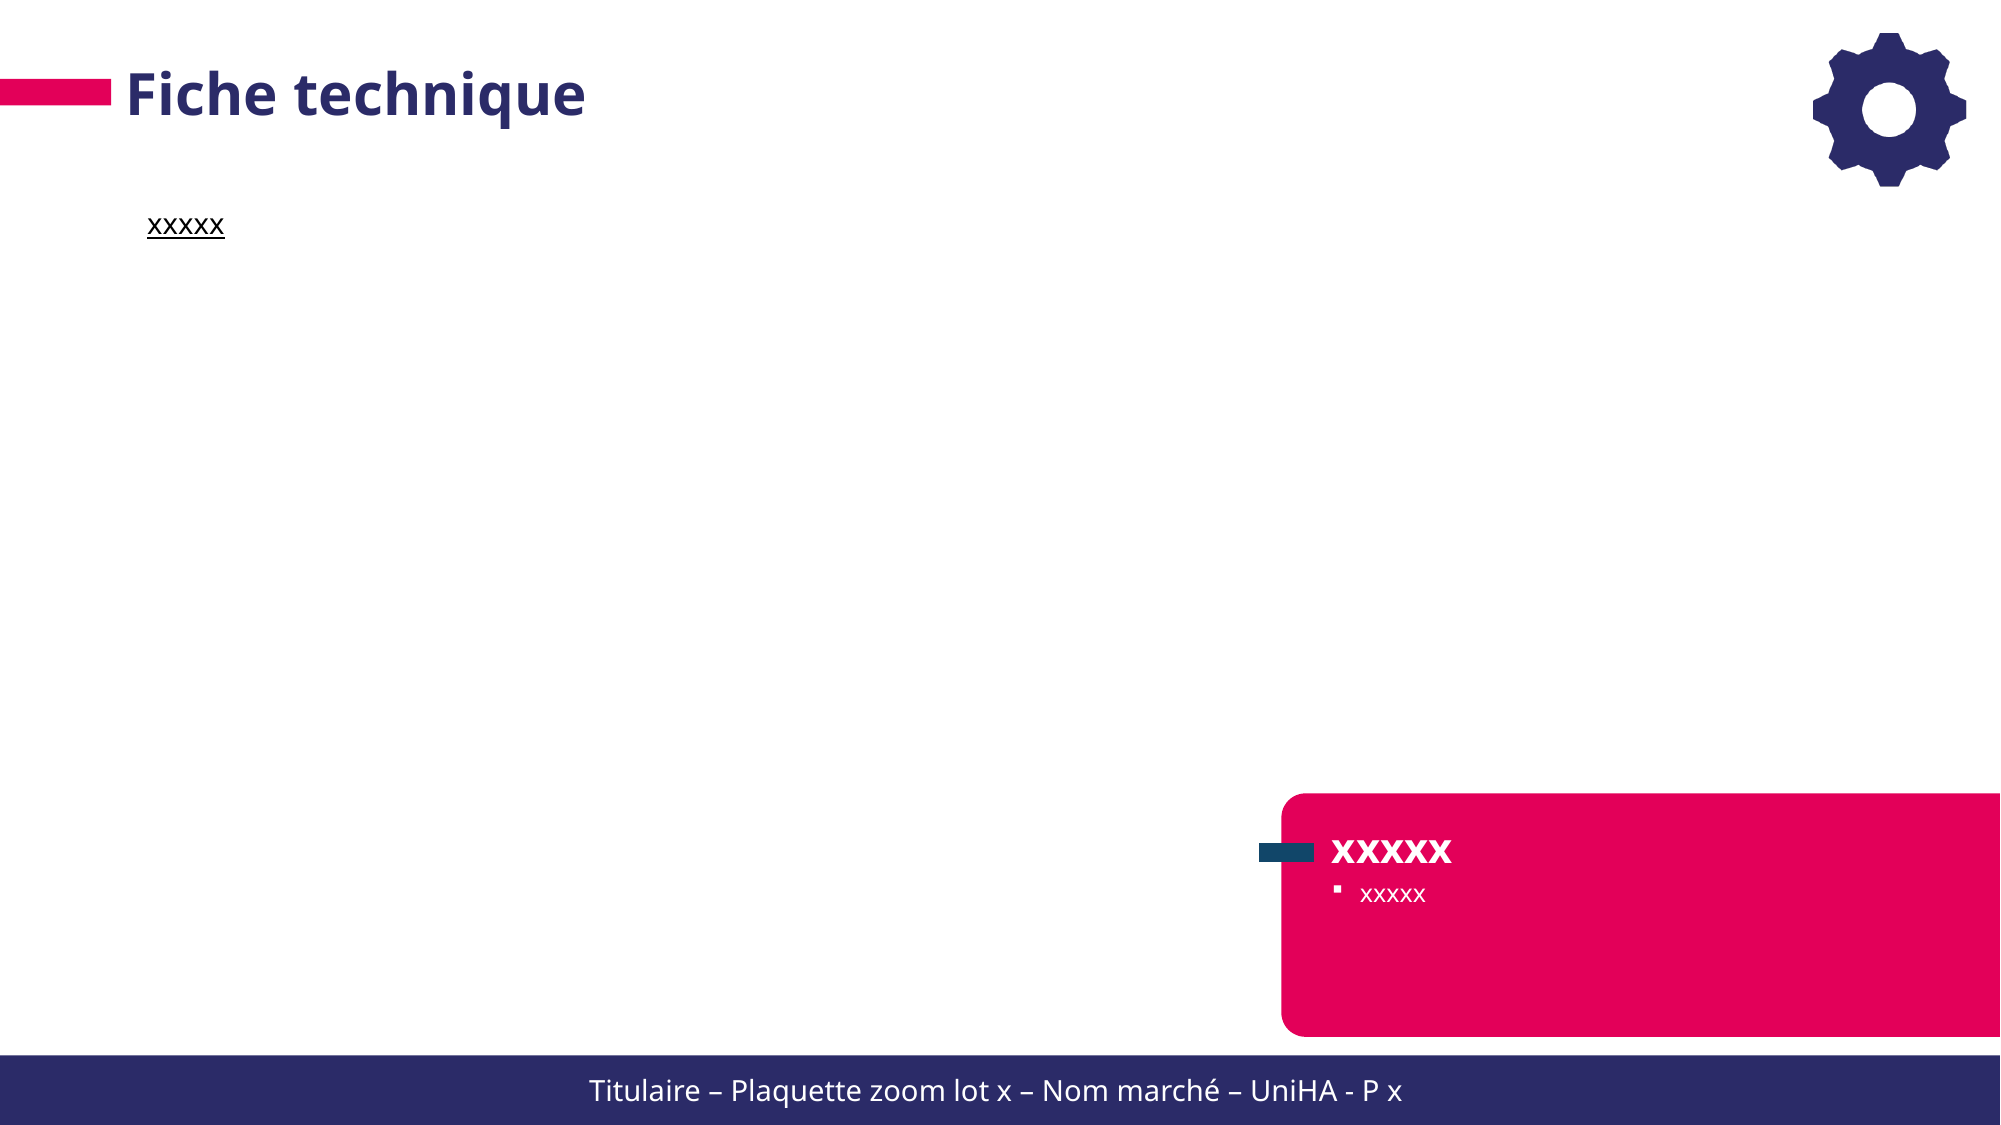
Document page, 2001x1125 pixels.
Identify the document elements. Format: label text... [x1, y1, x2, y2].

text_box xxxxx [1317, 814, 1903, 880]
text_box Titulaire – Plaquette zoom lot x – Nom marché – UniHA - P x [0, 1054, 2000, 1125]
text_box Fiche technique [111, 49, 1254, 135]
text_box [1259, 843, 1314, 862]
picture [1781, 1, 1997, 218]
text_box [1280, 792, 2000, 1038]
text_box xxxxx [1317, 870, 2000, 916]
text_box [0, 78, 112, 107]
text_box xxxxx [132, 197, 1903, 304]
